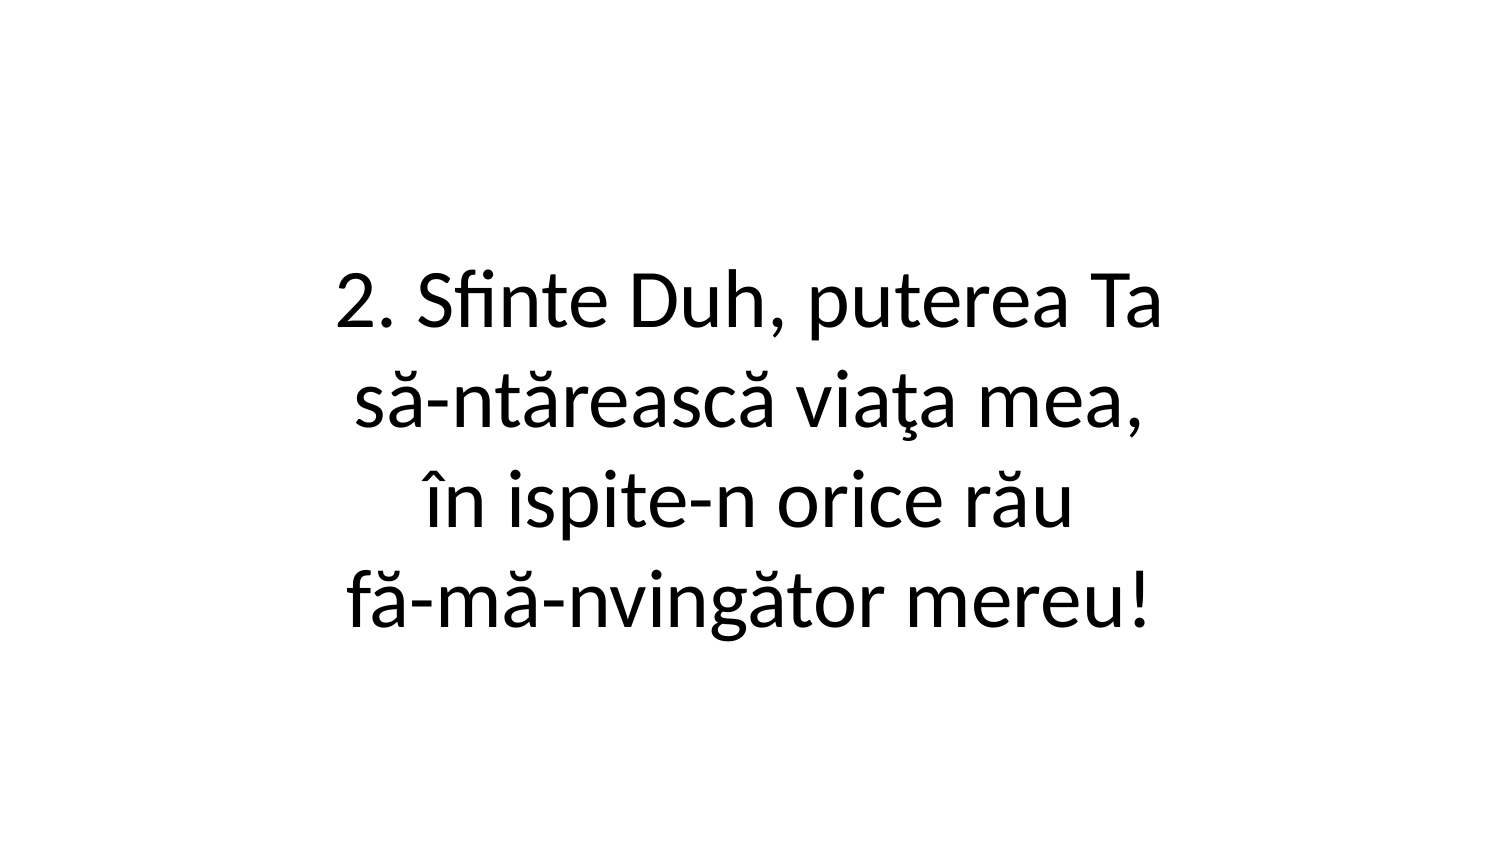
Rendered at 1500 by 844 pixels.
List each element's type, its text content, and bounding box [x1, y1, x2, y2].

text_box 2. Sfinte Duh, puterea Ta să-ntărească viaţa mea, în ispite-n orice rău fă-mă-nvingător mereu! [319, 192, 1181, 652]
